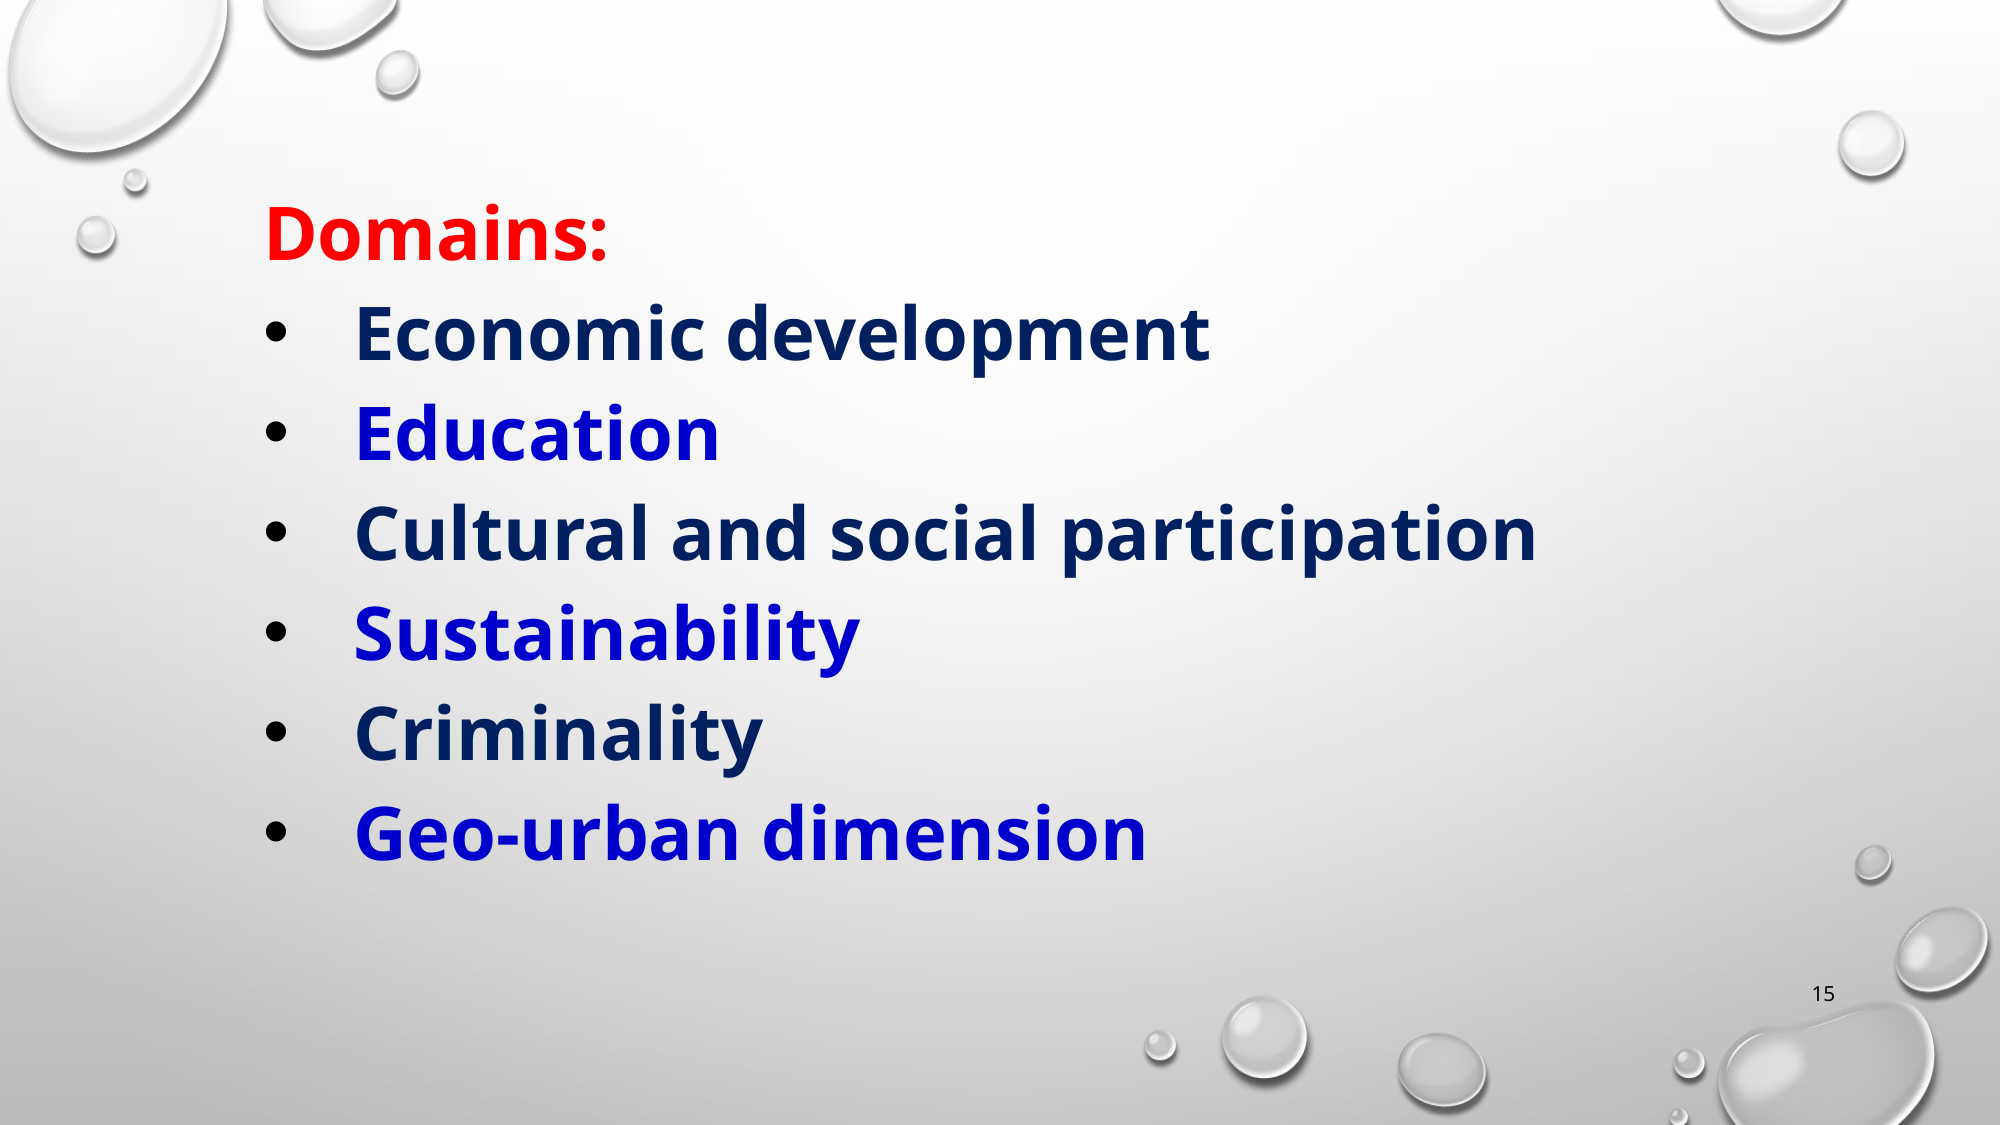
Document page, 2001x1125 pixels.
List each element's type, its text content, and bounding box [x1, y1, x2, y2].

slide_number 15 [1724, 965, 1851, 1025]
picture [0, 0, 2000, 1125]
list Domains: Economic development Education Cultural and social participation Sustainability Criminality Geo-urban dimension [248, 179, 1712, 894]
